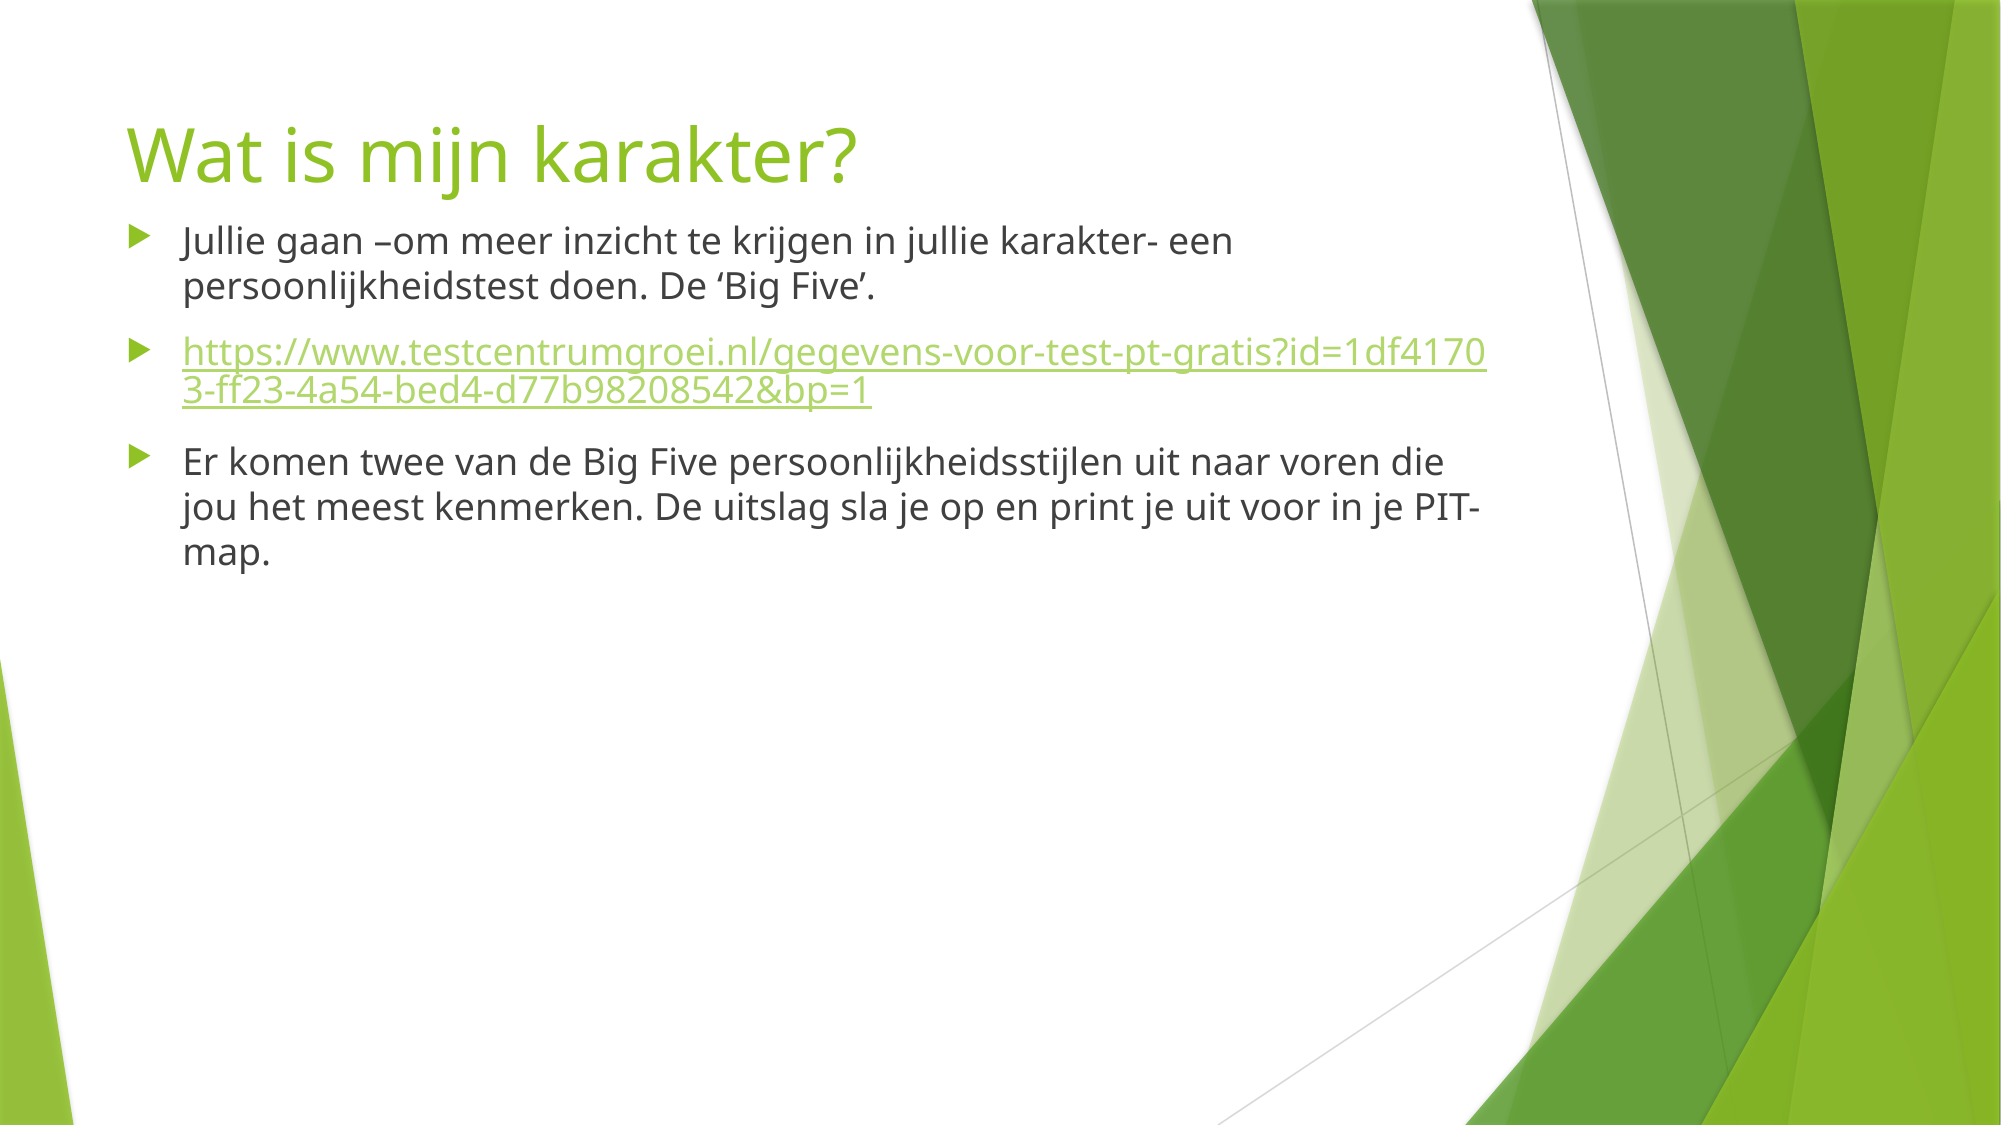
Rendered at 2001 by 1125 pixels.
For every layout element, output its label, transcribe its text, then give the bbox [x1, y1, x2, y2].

title Wat is mijn karakter? [111, 99, 1522, 210]
list Jullie gaan –om meer inzicht te krijgen in jullie karakter- een persoonlijkheidstest doen. De ‘Big Five’. https://www.testcentrumgroei.nl/gegevens-voor-test-pt-gratis?id=1df41703-ff23-4a54-bed4-d77b98208542&bp=1 Er komen twee van de Big Five persoonlijkheidsstijlen uit naar voren die jou het meest kenmerken. De uitslag sla je op en print je uit voor in je PIT-map. [111, 210, 1522, 992]
